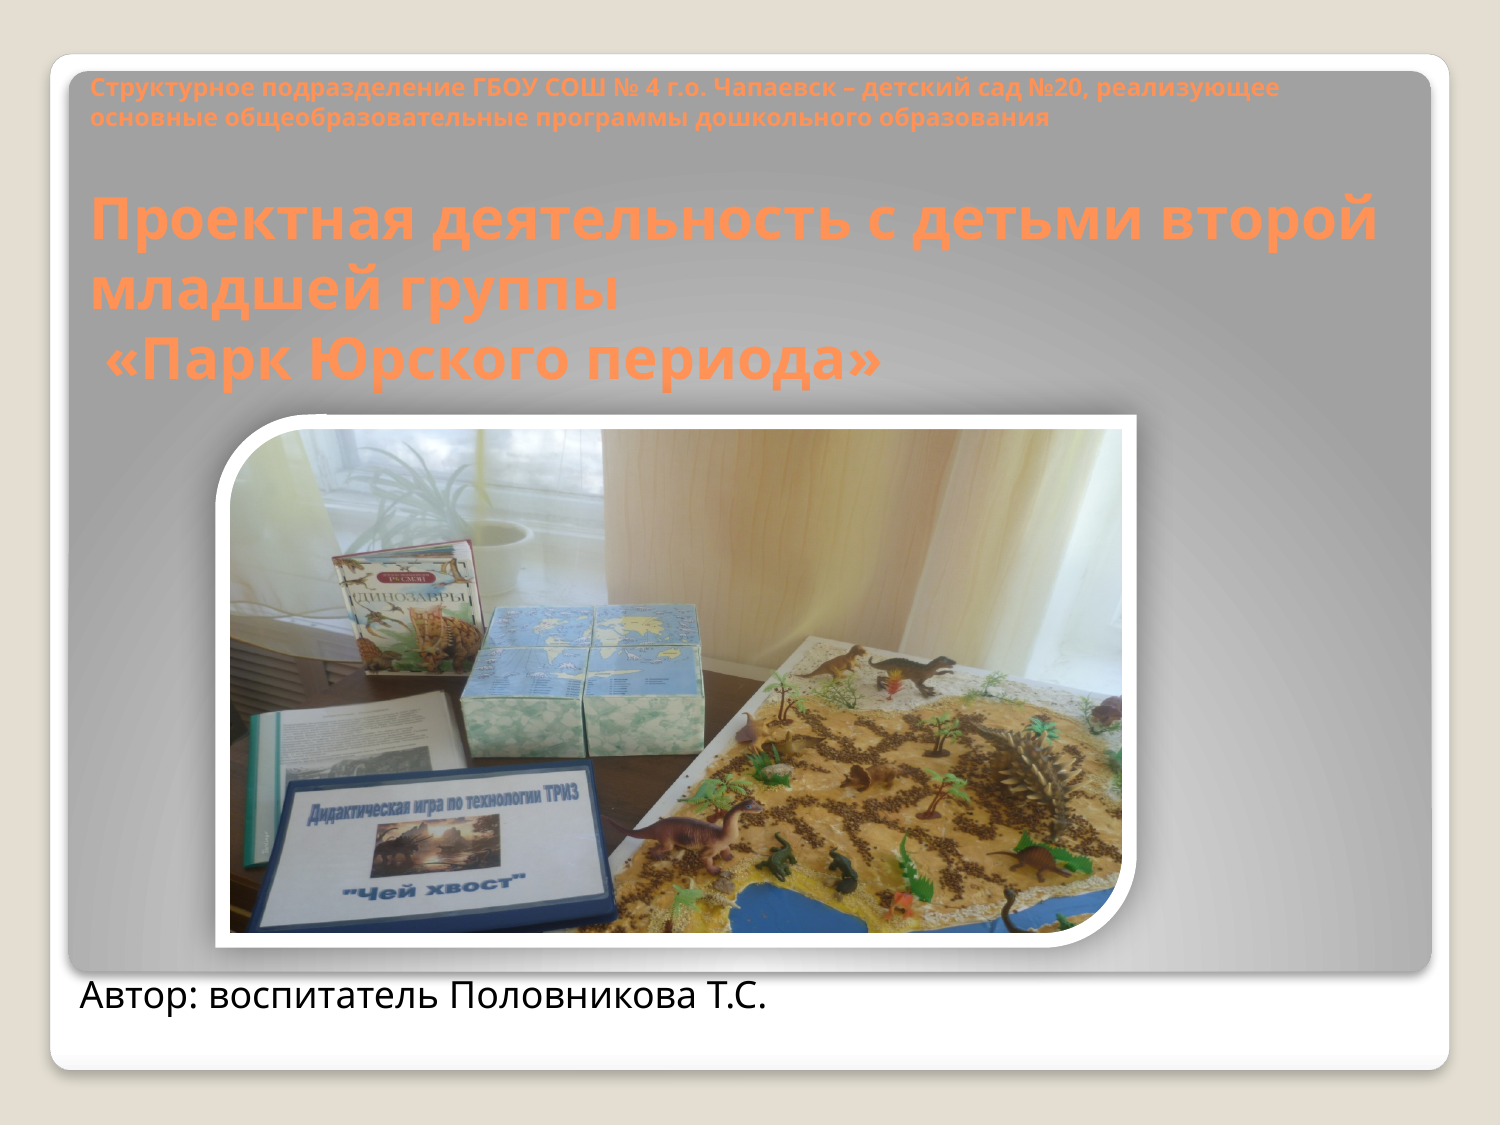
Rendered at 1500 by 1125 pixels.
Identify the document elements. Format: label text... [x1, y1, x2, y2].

title Структурное подразделение ГБОУ СОШ № 4 г.о. Чапаевск – детский сад №20, реализующее основные общеобразовательные программы дошкольного образования Проектная деятельность с детьми второй младшей группы «Парк Юрского периода» [75, 45, 1425, 399]
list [222, 421, 1130, 941]
text_box Автор: воспитатель Половникова Т.С. [64, 964, 951, 1024]
